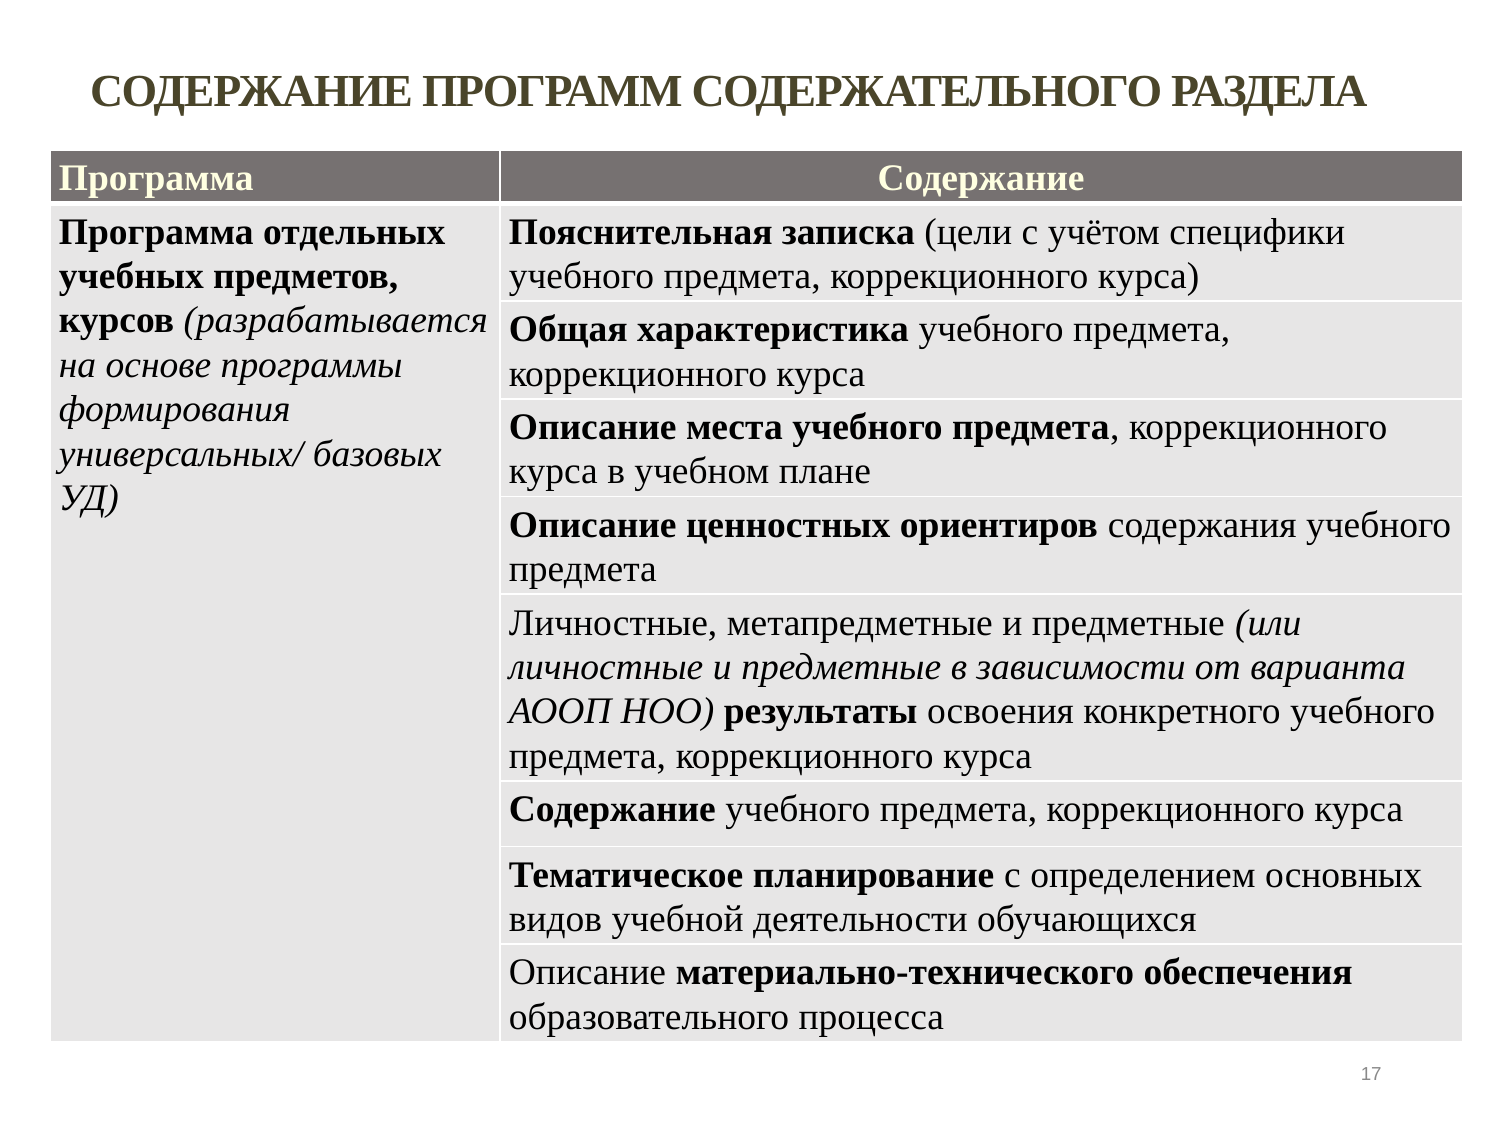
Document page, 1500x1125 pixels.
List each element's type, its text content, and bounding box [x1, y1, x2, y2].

table_cell Тематическое планирование с определением основных видов учебной деятельности обучающихся [501, 847, 1462, 943]
table_cell Описание места учебного предмета, коррекционного курса в учебном плане [501, 400, 1462, 496]
table_header Программа [51, 151, 499, 201]
table_cell Содержание учебного предмета, коррекционного курса [501, 782, 1462, 846]
slide_number 17 [1059, 1042, 1397, 1103]
table_header Содержание [501, 151, 1462, 201]
table_cell Пояснительная записка (цели с учётом специфики учебного предмета, коррекционного курса) [501, 206, 1462, 300]
table_cell Личностные, метапредметные и предметные (или личностные и предметные в зависимости от варианта АООП НОО) результаты освоения конкретного учебного предмета, коррекционного курса [501, 595, 1462, 780]
table_cell Программа отдельных учебных предметов, курсов (разрабатывается на основе программы формирования универсальных/ базовых УД) [51, 206, 499, 1041]
table_cell Описание материально-технического обеспечения образовательного процесса [501, 945, 1462, 1041]
title Содержание Программ содержательного раздела [75, 45, 1425, 138]
table_cell Описание ценностных ориентиров содержания учебного предмета [501, 497, 1462, 593]
table_cell Общая характеристика учебного предмета, коррекционного курса [501, 302, 1462, 398]
